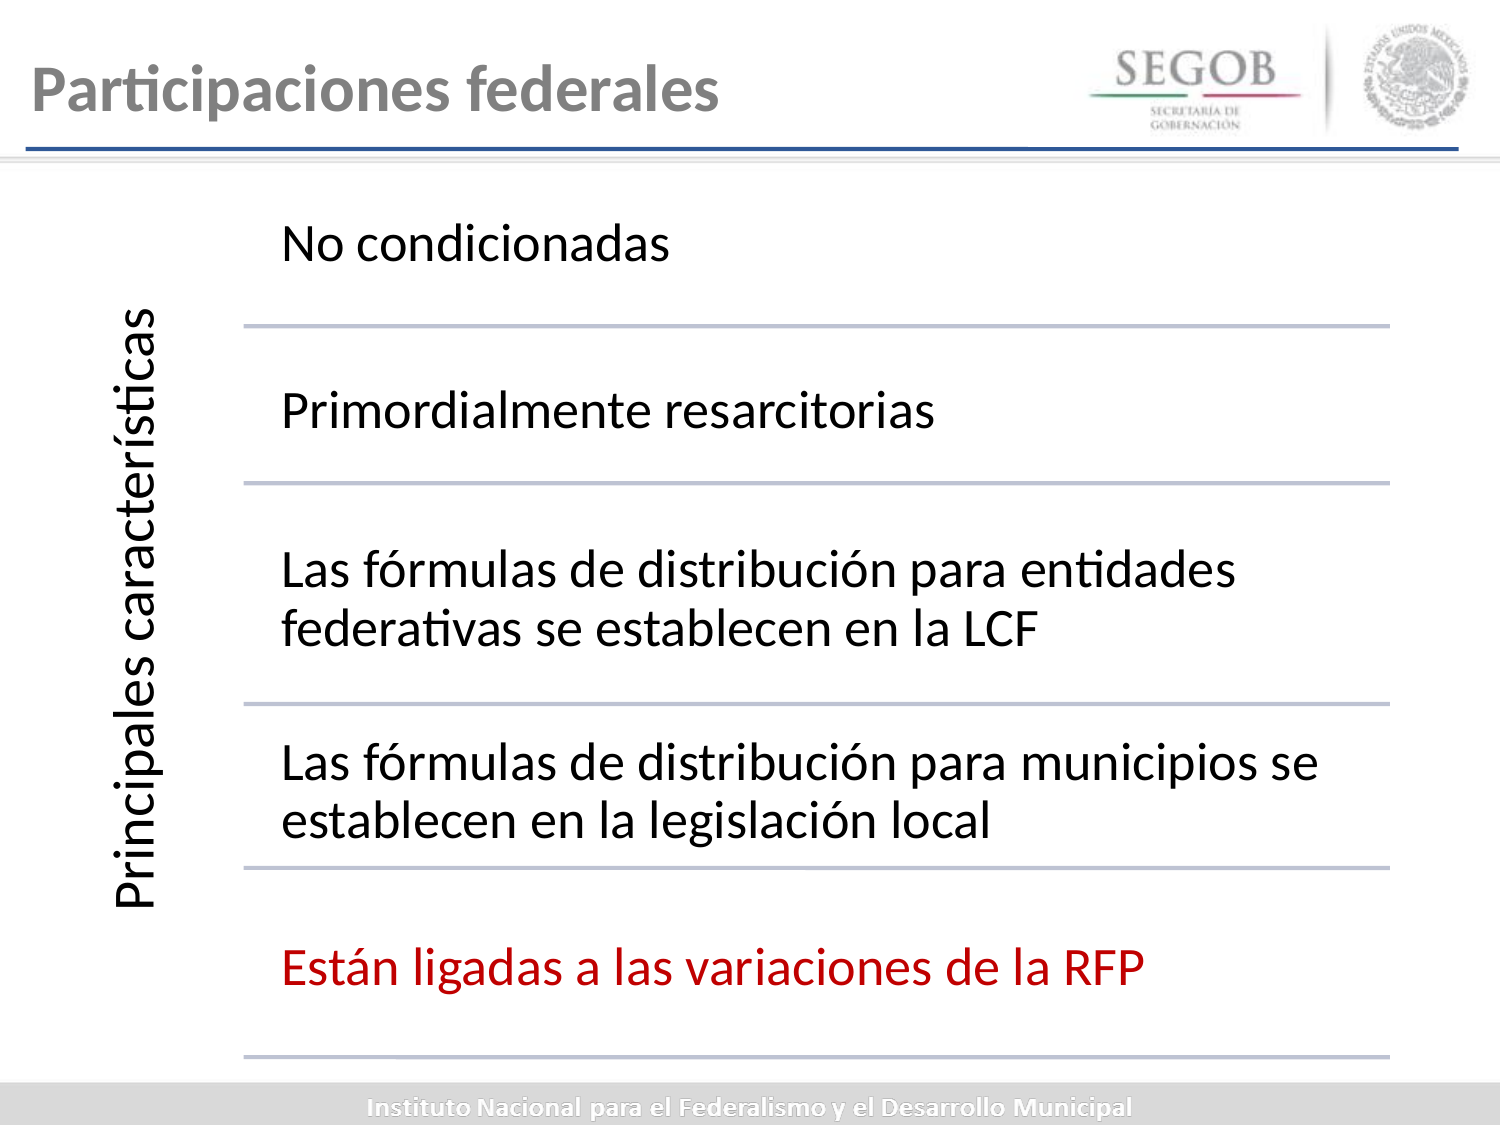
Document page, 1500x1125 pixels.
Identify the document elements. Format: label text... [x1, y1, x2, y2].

text_box Participaciones federales [16, 52, 1069, 132]
picture [0, 0, 1500, 1125]
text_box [25, 148, 1459, 1071]
